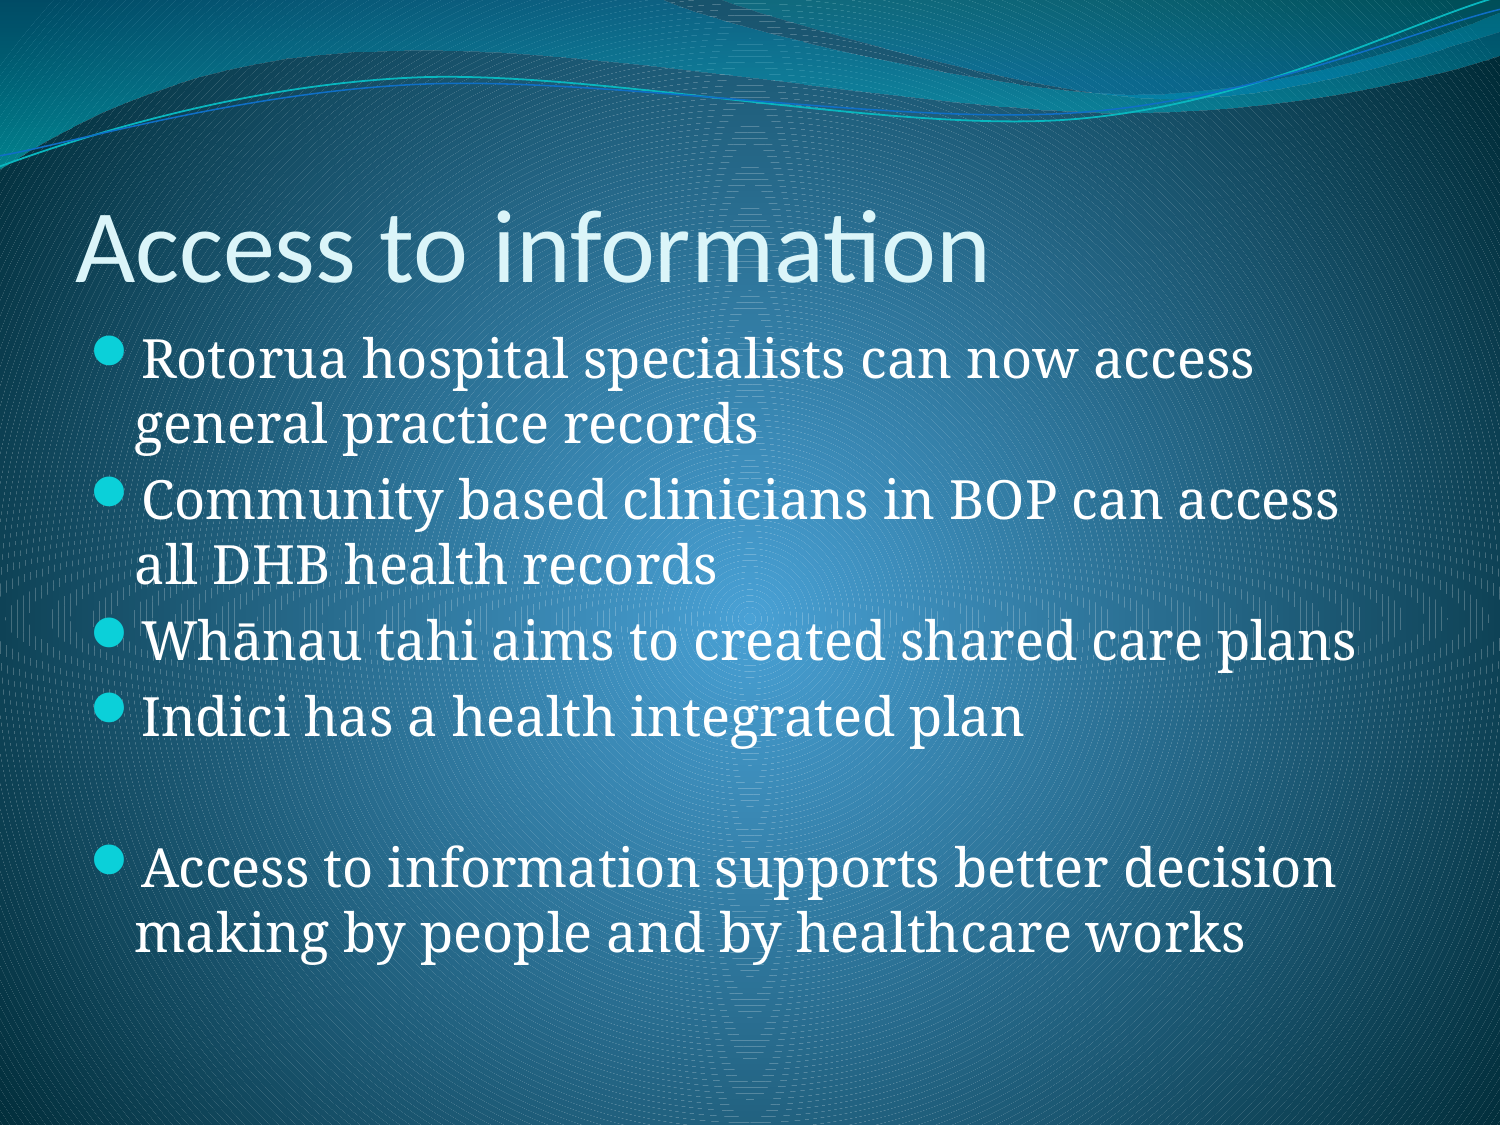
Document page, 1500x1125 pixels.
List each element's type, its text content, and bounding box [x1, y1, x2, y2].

list Rotorua hospital specialists can now access general practice records Community based clinicians in BOP can access all DHB health records Whānau tahi aims to created shared care plans Indici has a health integrated plan Access to information supports better decision making by people and by healthcare works [75, 317, 1425, 1038]
title Access to information [75, 115, 1425, 303]
